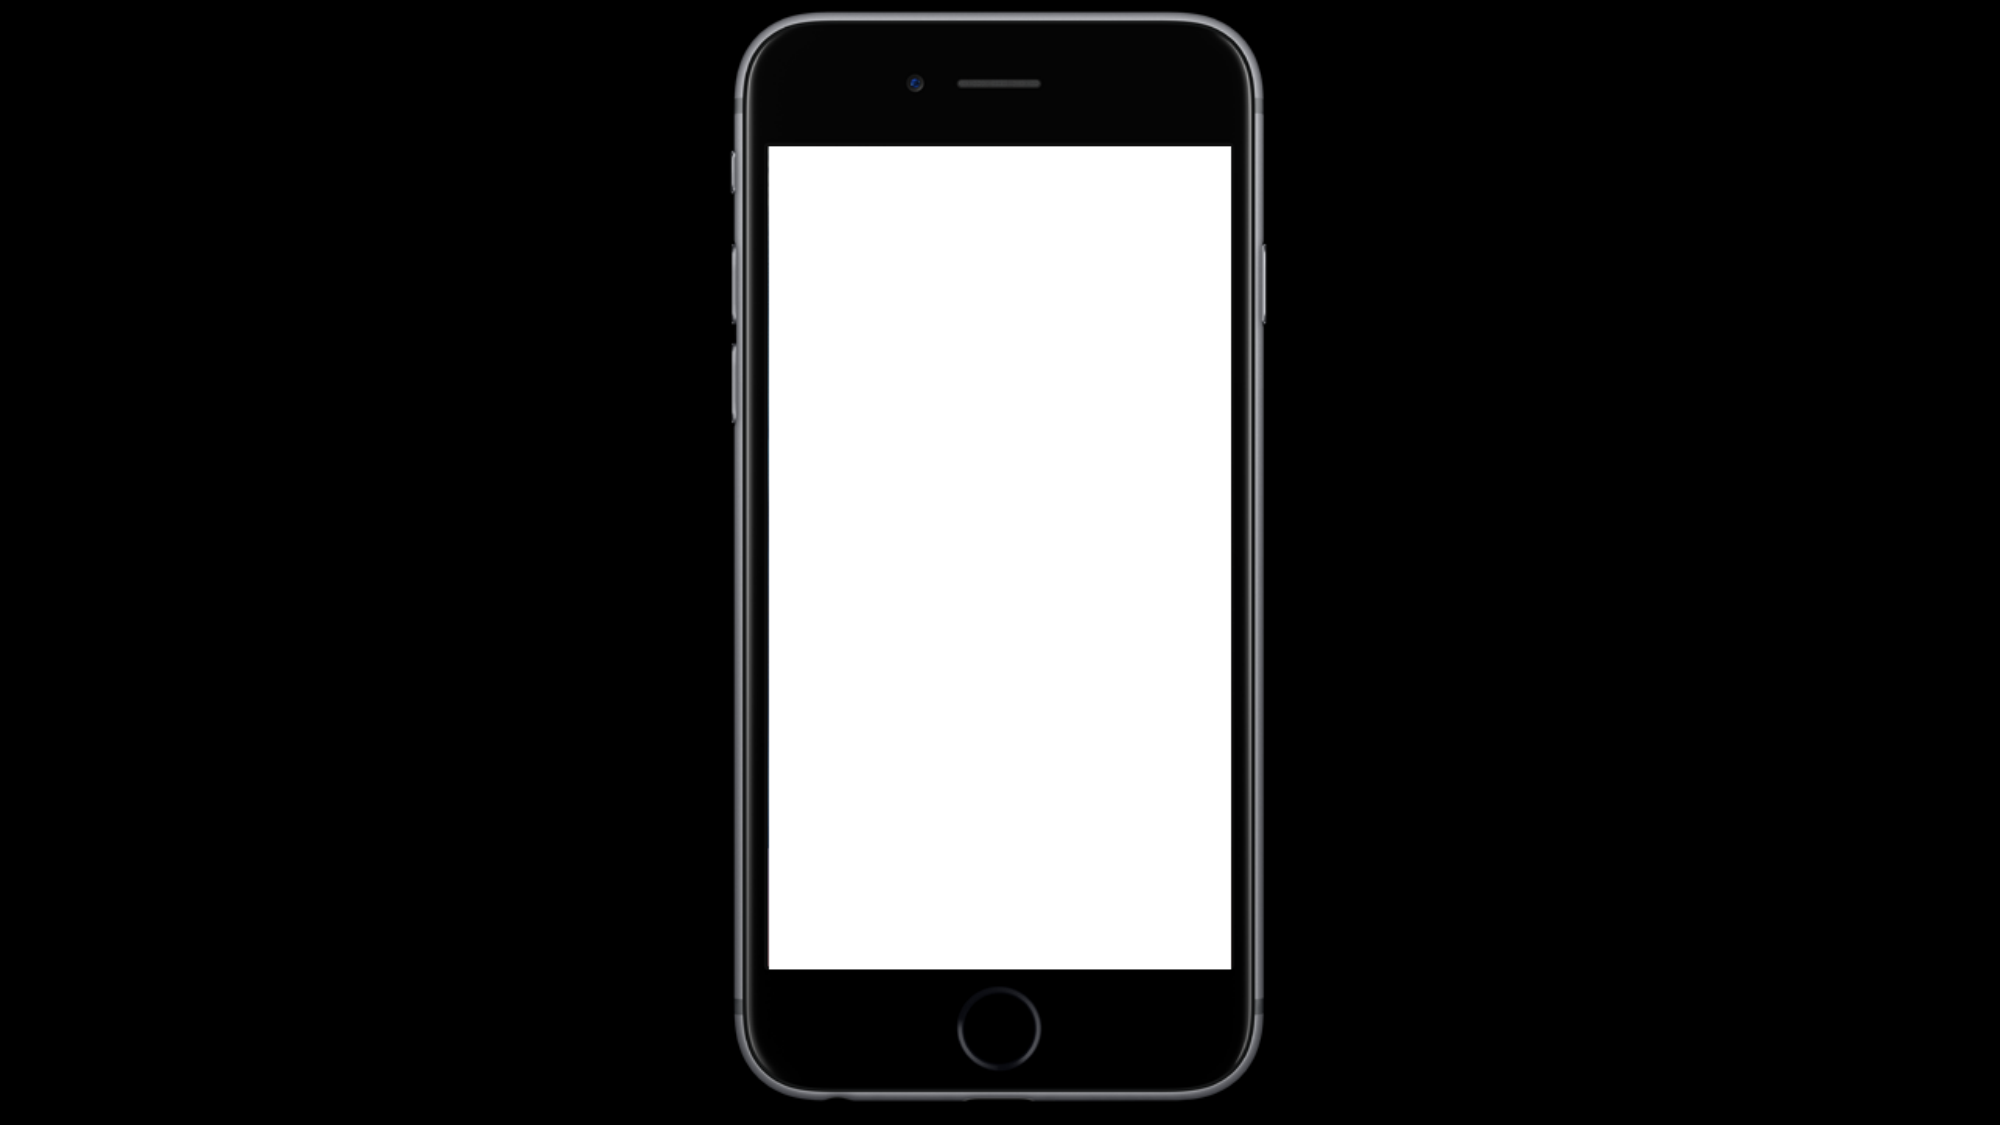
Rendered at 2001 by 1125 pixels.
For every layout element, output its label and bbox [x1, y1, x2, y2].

picture [707, 0, 1289, 1125]
